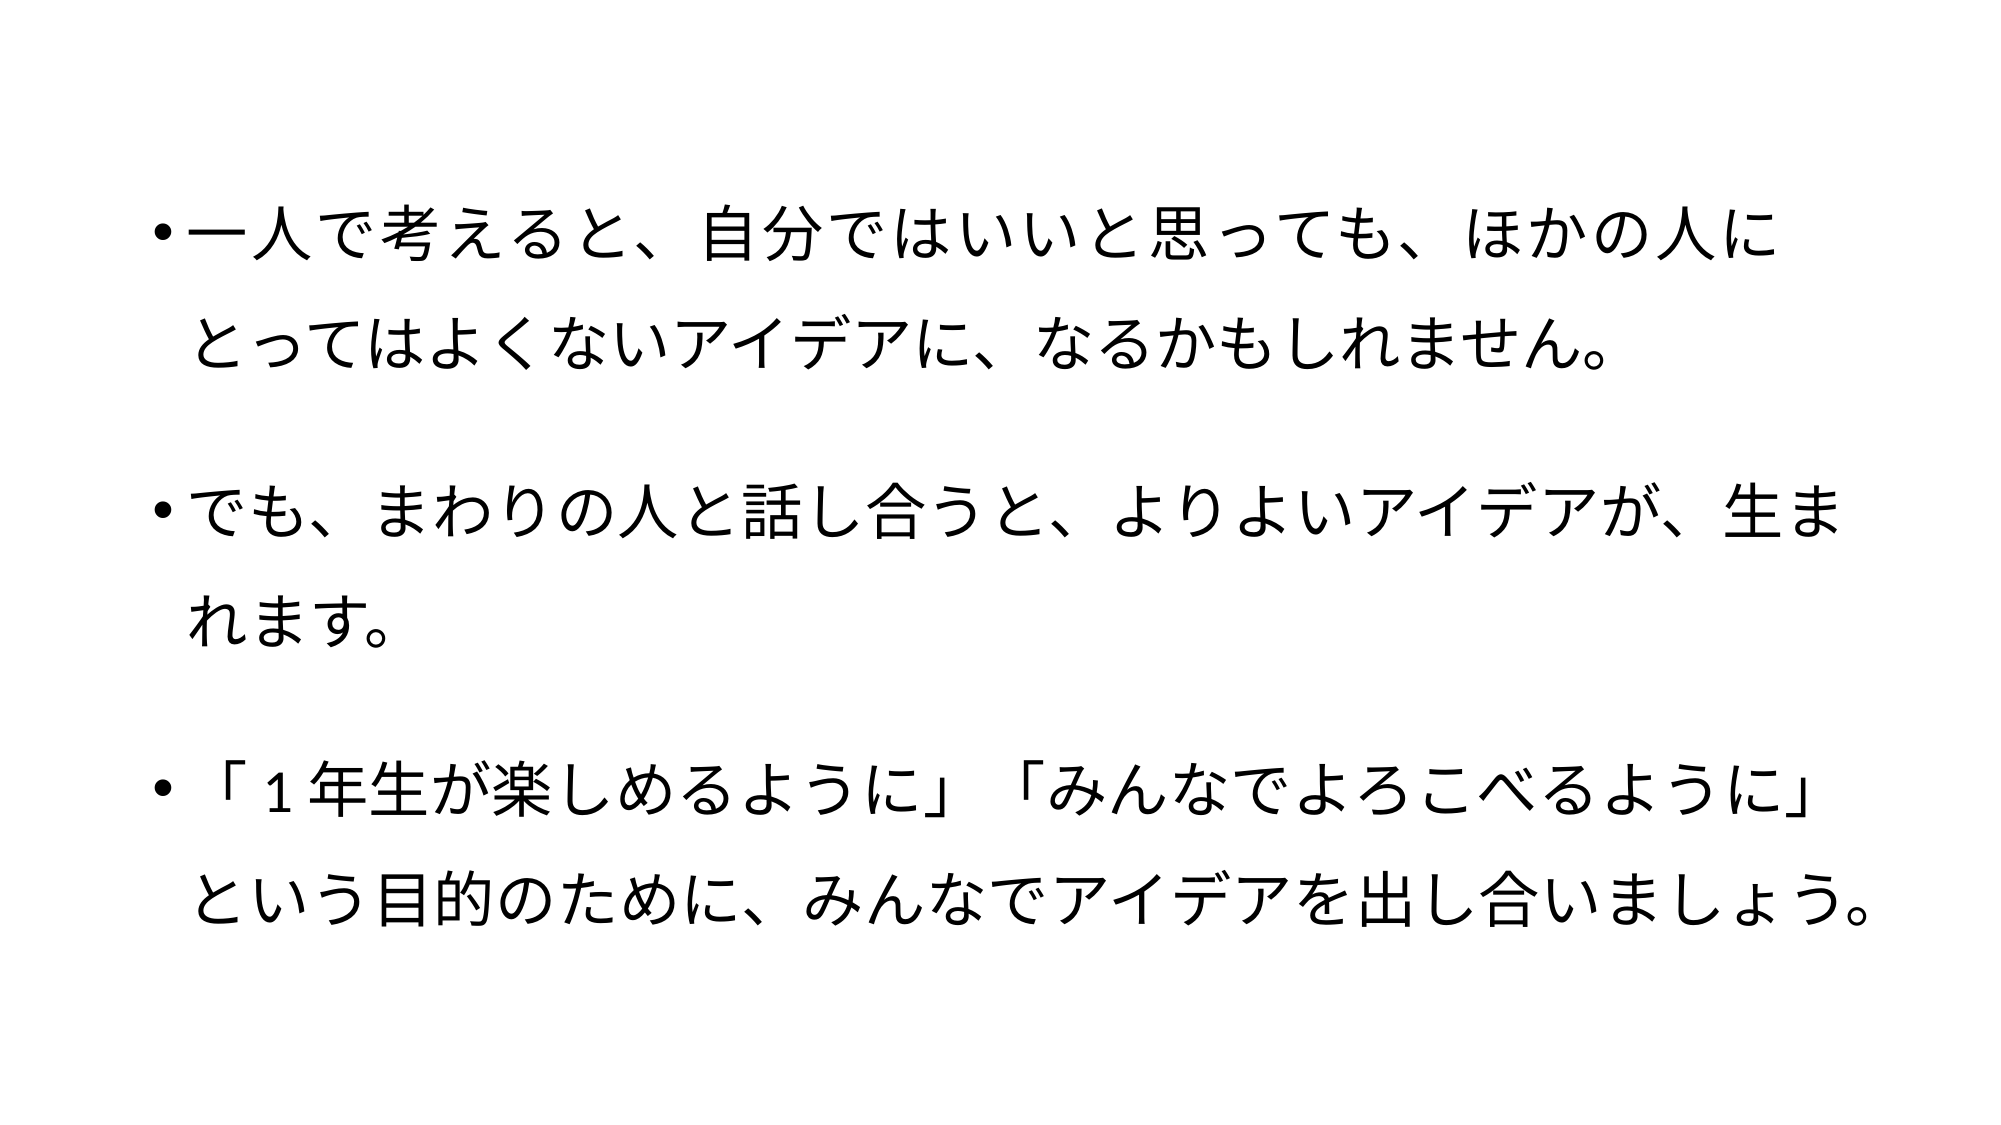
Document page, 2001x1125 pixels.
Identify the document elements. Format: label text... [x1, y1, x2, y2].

list 一人で考えると、自分ではいいと思っても、ほかの人に とってはよくないアイデアに、なるかもしれません。 でも、まわりの人と話し合うと、よりよいアイデアが、生まれます。 「1年生が楽しめるように」「みんなでよろこべるように」という目的のために、みんなでアイデアを出し合いましょう。 [137, 90, 1863, 1003]
